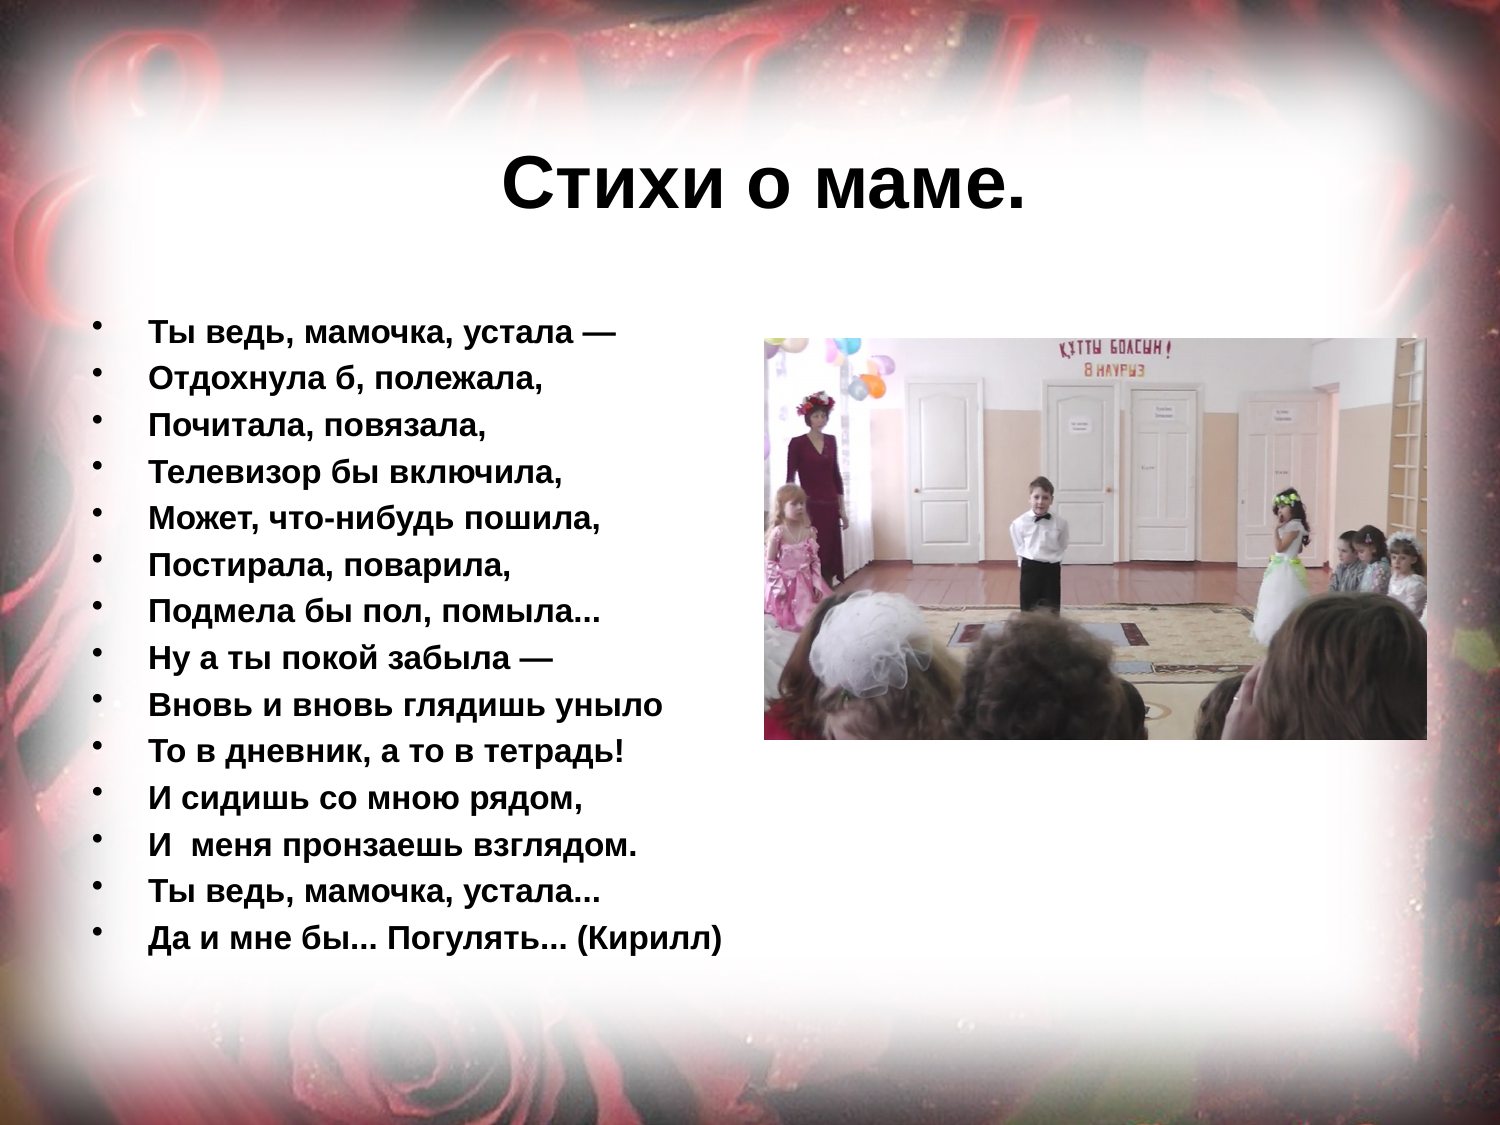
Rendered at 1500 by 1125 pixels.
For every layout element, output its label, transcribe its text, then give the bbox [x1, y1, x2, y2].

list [764, 337, 1427, 740]
picture [0, 0, 1500, 1125]
list Ты ведь, мамочка, устала — Отдохнула б, полежала, Почитала, повязала, Телевизор бы включила, Может, что-нибудь пошила, Постирала, поварила, Подмела бы пол, помыла... Ну а ты покой забыла — Вновь и вновь глядишь уныло То в дневник, а то в тетрадь! И сидишь со мною рядом, И меня пронзаешь взглядом. Ты ведь, мамочка, устала... Да и мне бы... Погулять... (Кирилл) [76, 302, 740, 1046]
title Стихи о маме. [76, 77, 1428, 266]
